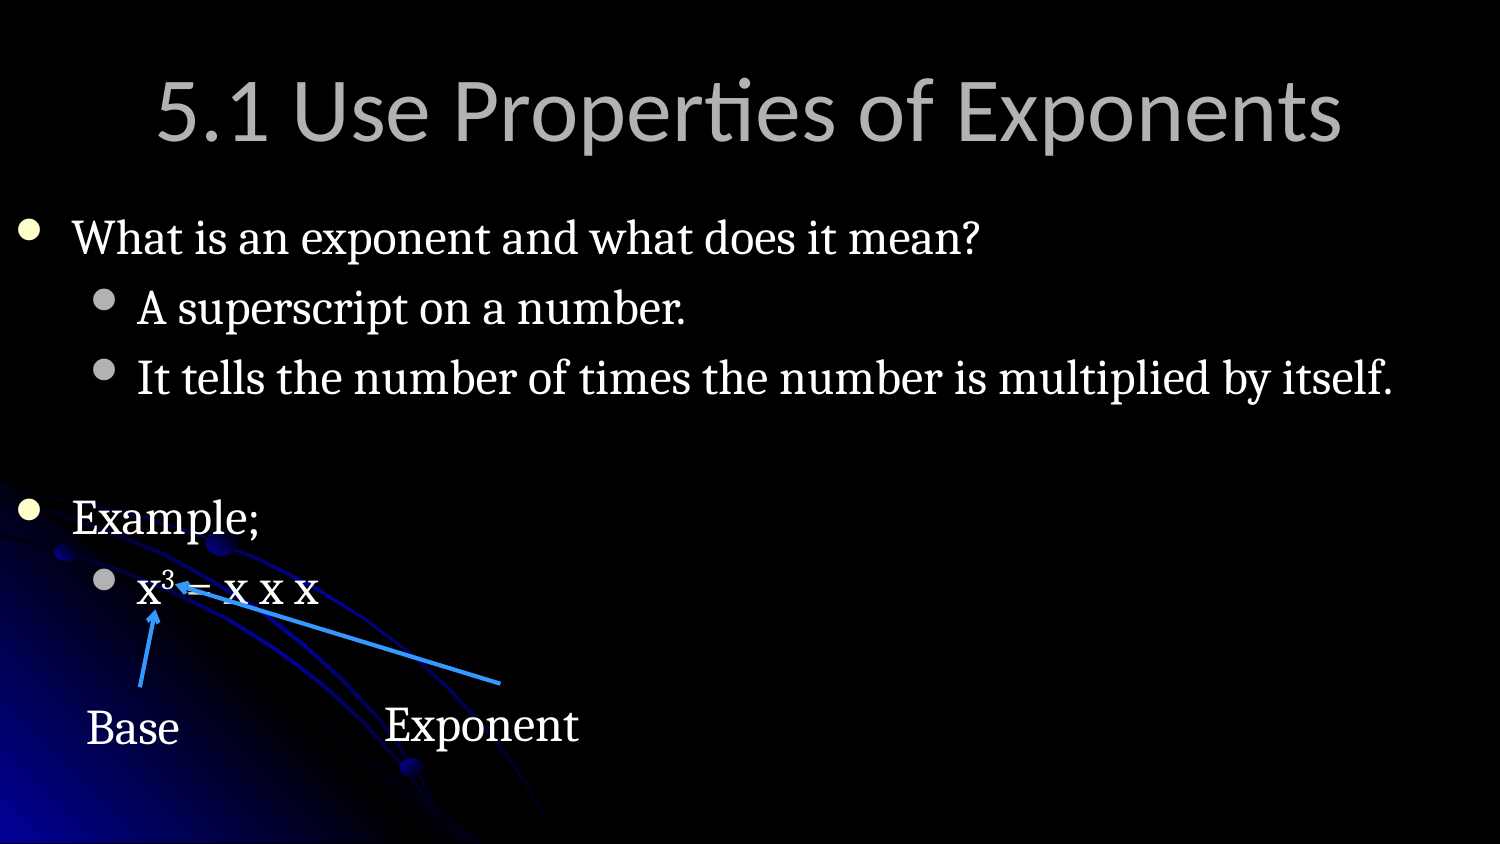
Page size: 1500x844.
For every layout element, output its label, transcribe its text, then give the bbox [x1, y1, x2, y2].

title 5.1 Use Properties of Exponents [0, 33, 1500, 175]
text_box Base [71, 687, 209, 762]
list What is an exponent and what does it mean? A superscript on a number. It tells the number of times the number is multiplied by itself. Example; x3 = x x x [0, 196, 1500, 755]
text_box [174, 584, 501, 684]
text_box Exponent [369, 683, 632, 759]
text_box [139, 609, 156, 688]
